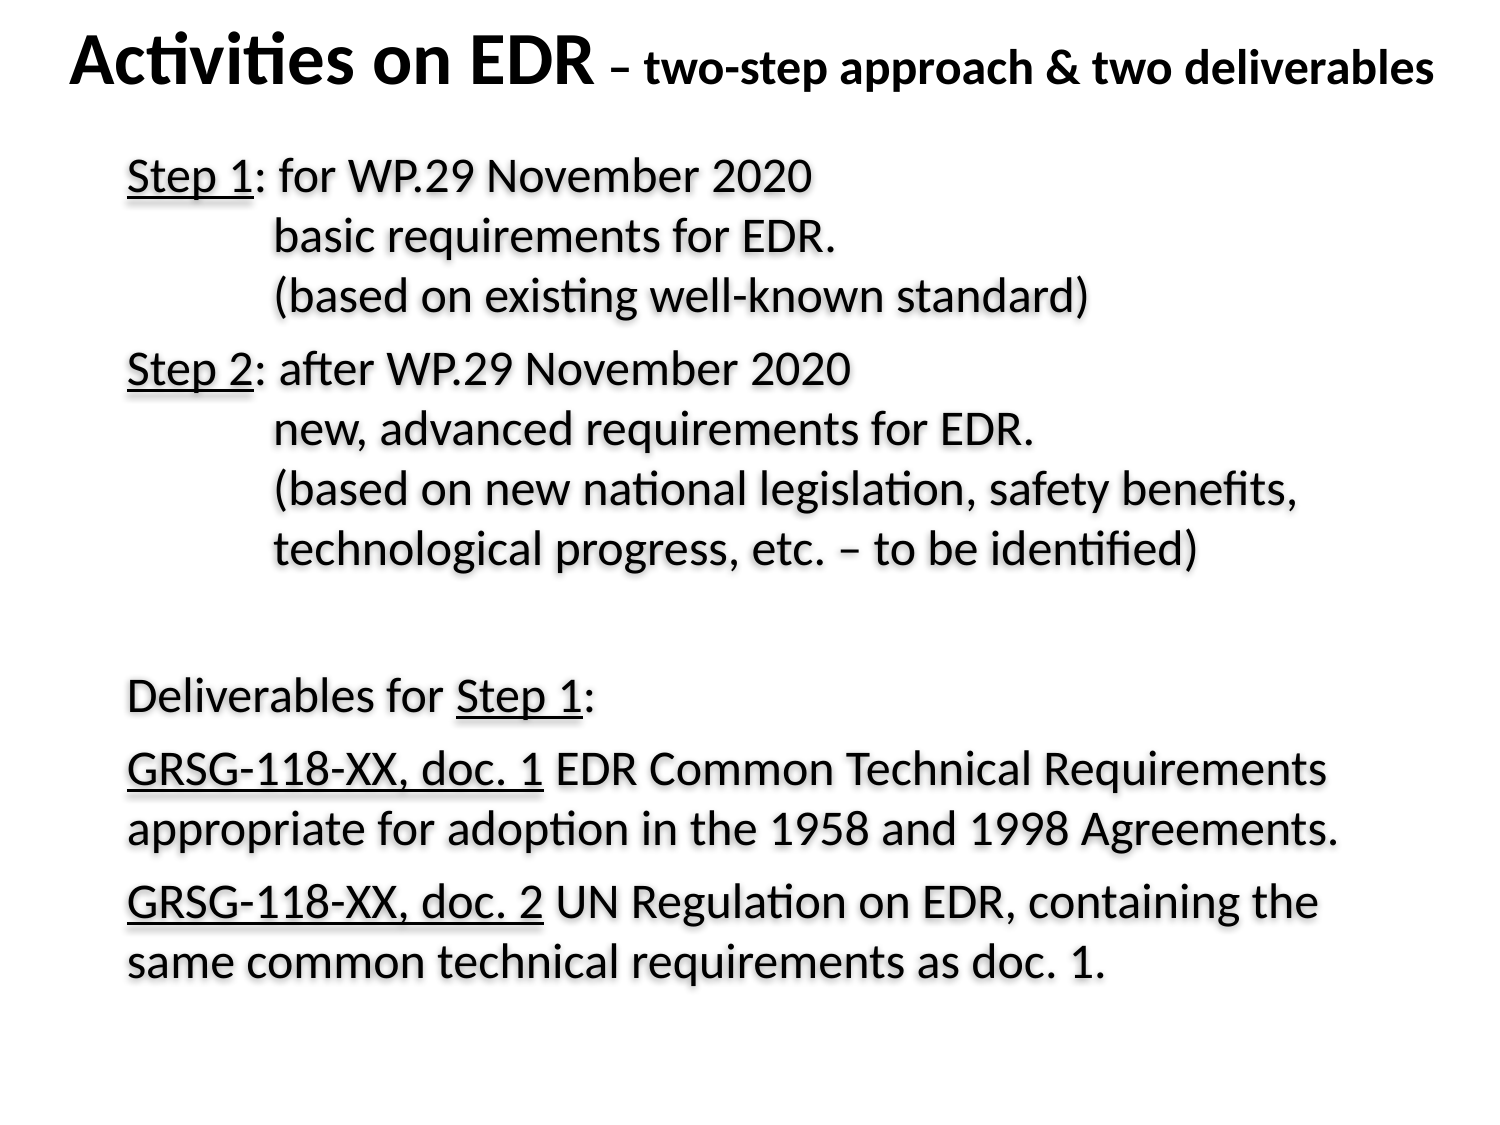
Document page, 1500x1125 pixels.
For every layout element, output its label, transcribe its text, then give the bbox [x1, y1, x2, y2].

text_box Activities on EDR – two-step approach & two deliverables [2, 19, 1500, 90]
text_box Step 1: for WP.29 November 2020 basic requirements for EDR. (based on existing well-known standard) Step 2: after WP.29 November 2020 new, advanced requirements for EDR. (based on new national legislation, safety benefits, technological progress, etc. – to be identified) Deliverables for Step 1: GRSG-118-XX, doc. 1 EDR Common Technical Requirements appropriate for adoption in the 1958 and 1998 Agreements. GRSG-118-XX, doc. 2 UN Regulation on EDR, containing the same common technical requirements as doc. 1. [63, 85, 1441, 1026]
